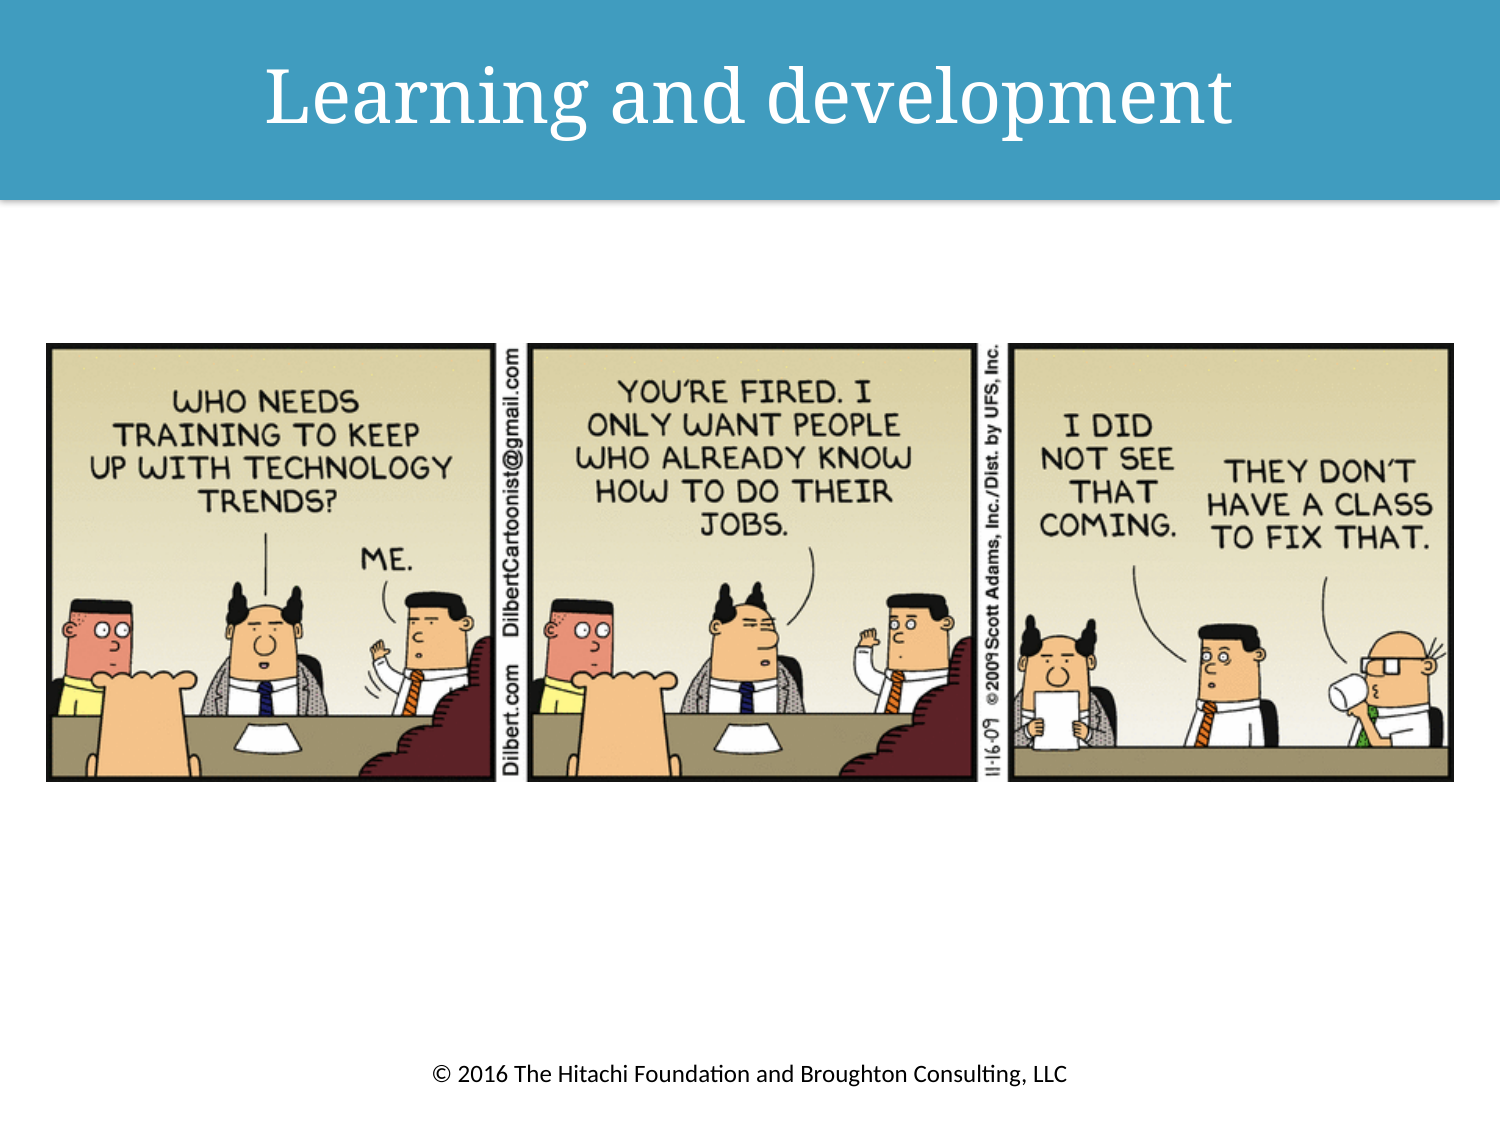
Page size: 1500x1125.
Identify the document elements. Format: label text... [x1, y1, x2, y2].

picture [46, 343, 1454, 782]
title Learning and development [112, 24, 1388, 163]
